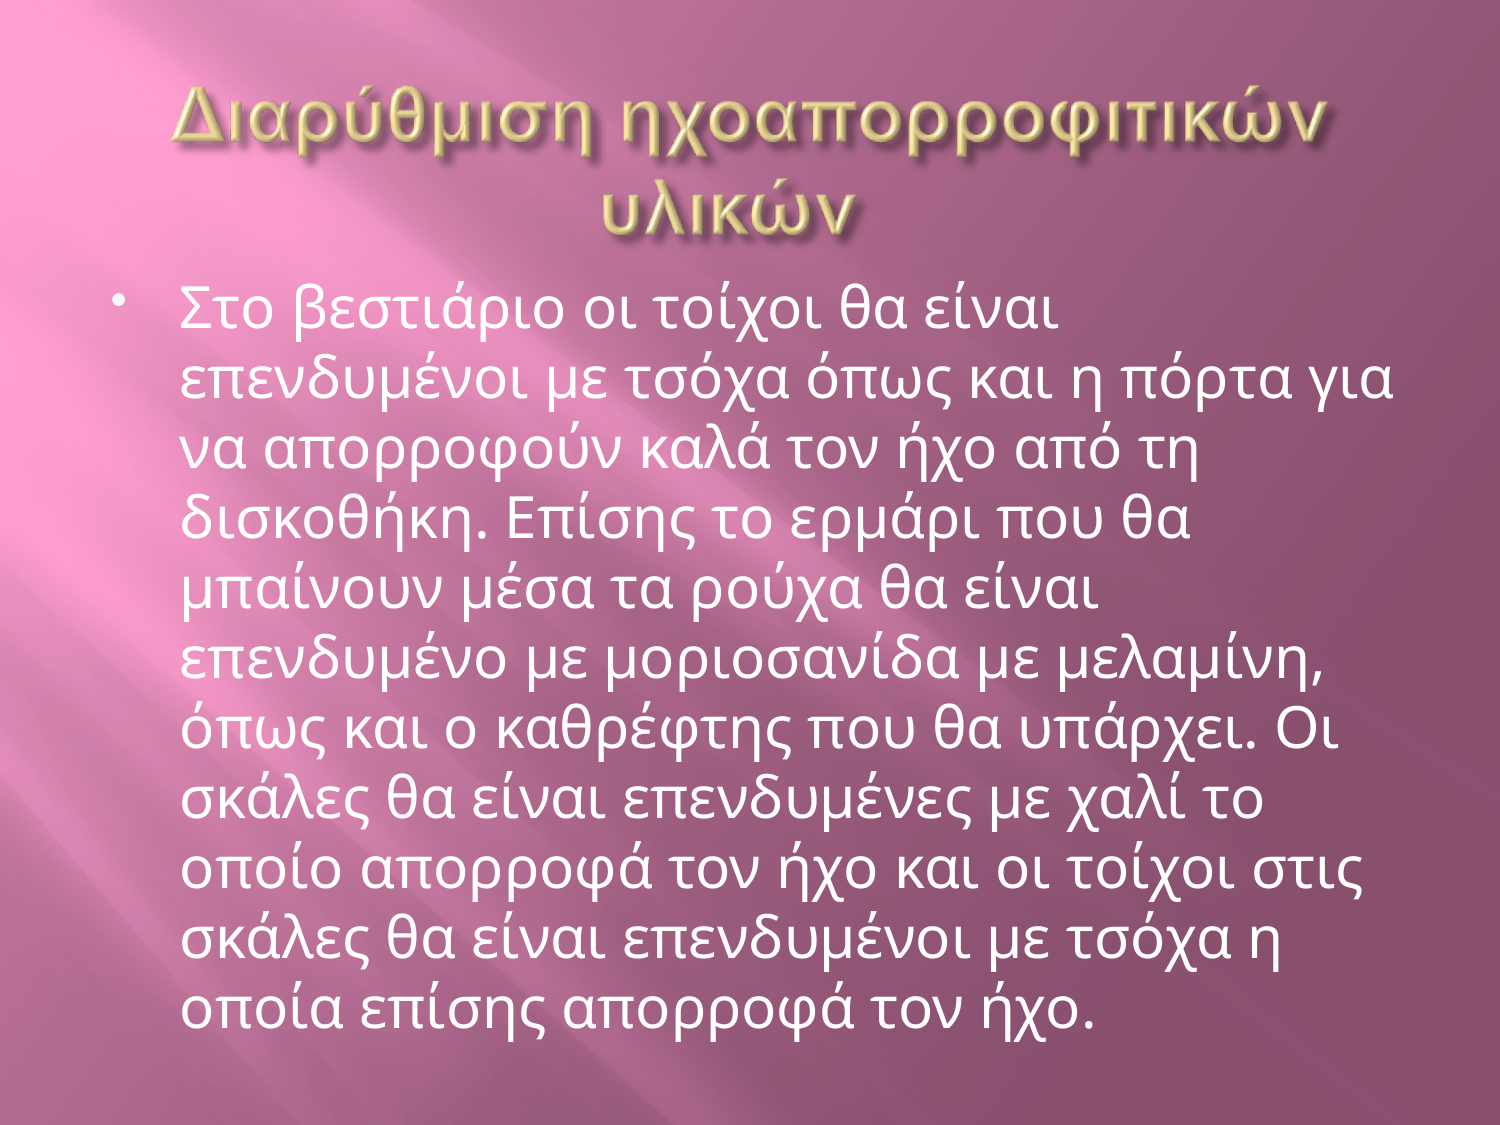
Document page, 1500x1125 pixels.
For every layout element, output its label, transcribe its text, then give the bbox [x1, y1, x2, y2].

list Στο βεστιάριο οι τοίχοι θα είναι επενδυμένοι με τσόχα όπως και η πόρτα για να απορροφούν καλά τον ήχο από τη δισκοθήκη. Επίσης το ερμάρι που θα μπαίνουν μέσα τα ρούχα θα είναι επενδυμένο με μοριοσανίδα με μελαμίνη, όπως και ο καθρέφτης που θα υπάρχει. Οι σκάλες θα είναι επενδυμένες με χαλί το οποίο απορροφά τον ήχο και οι τοίχοι στις σκάλες θα είναι επενδυμένοι με τσόχα η οποία επίσης απορροφά τον ήχο. [75, 276, 1425, 1035]
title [73, 37, 1427, 276]
